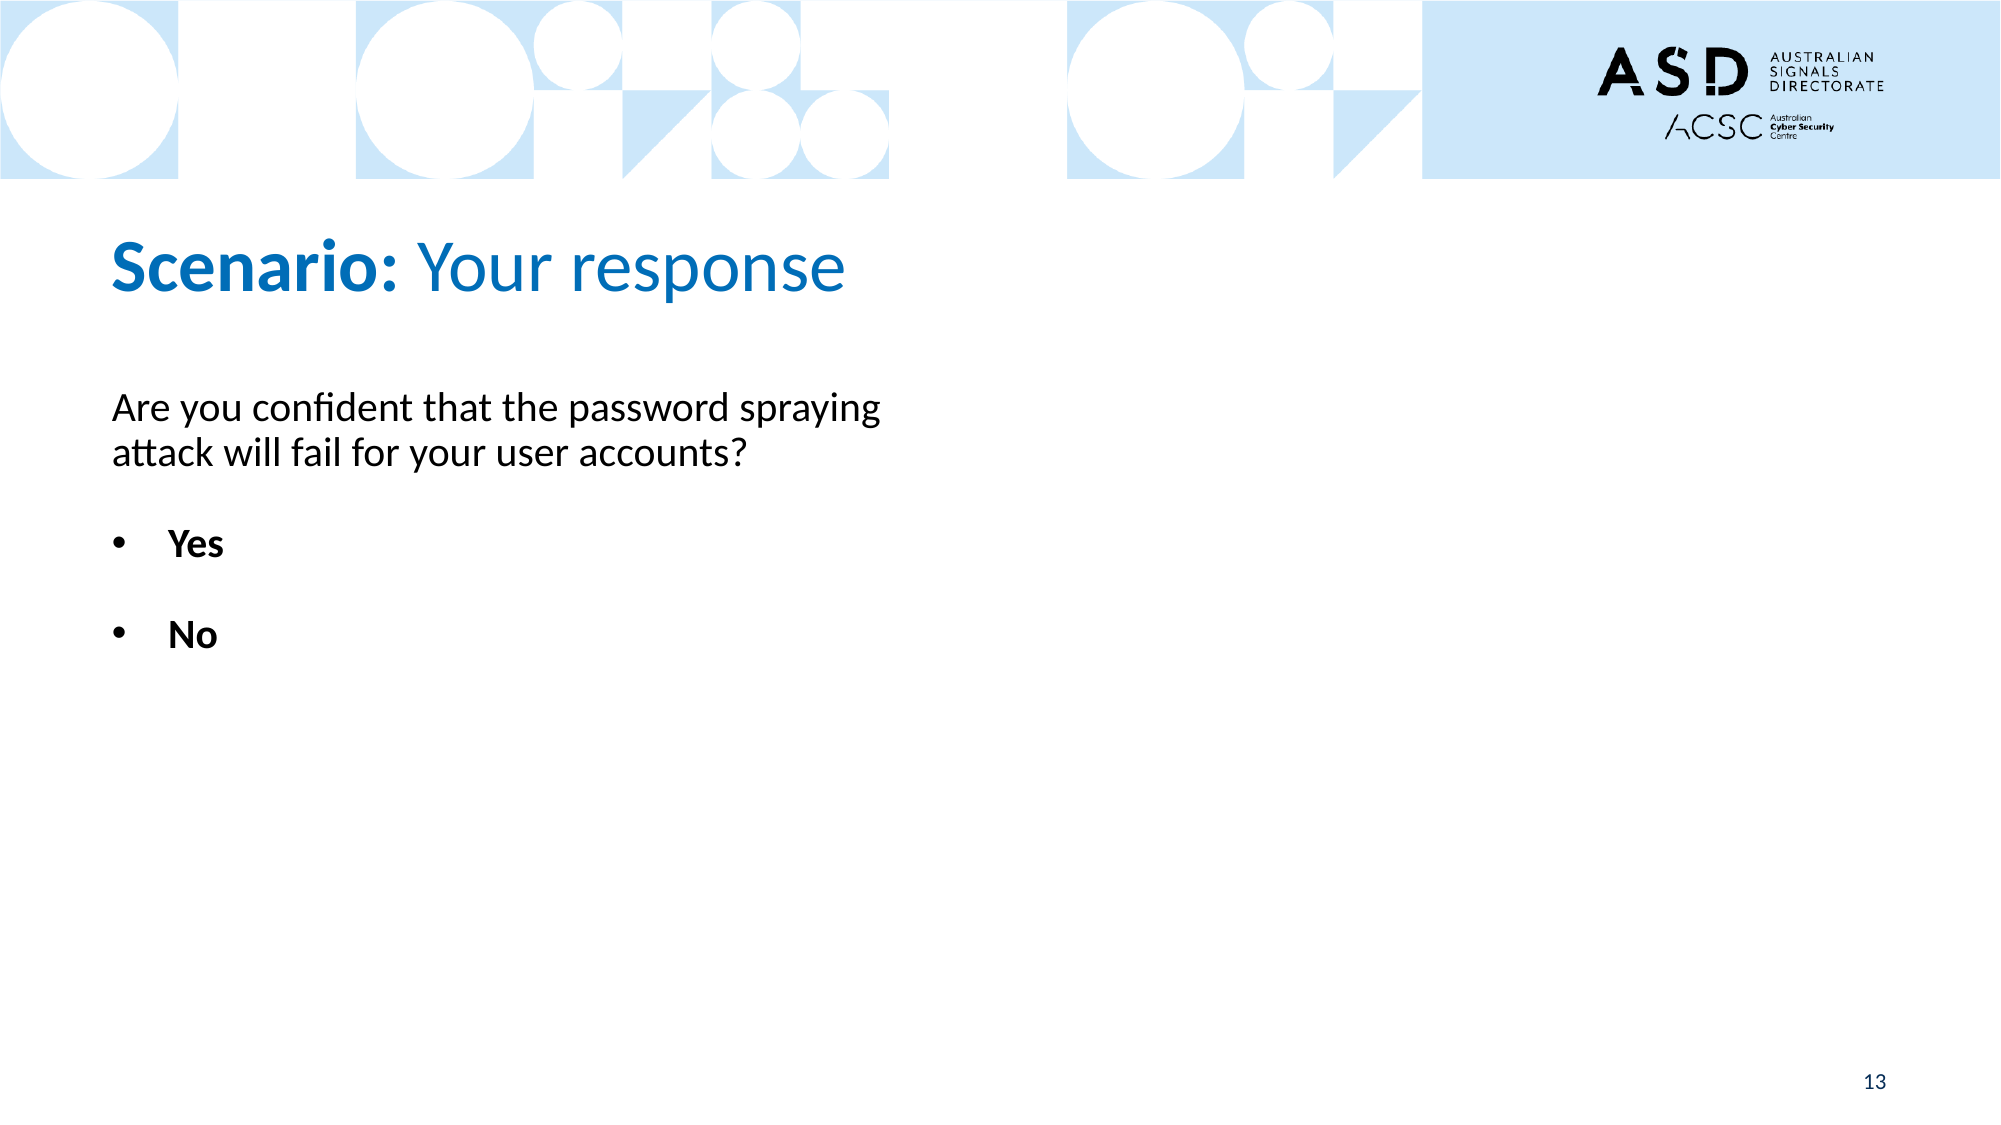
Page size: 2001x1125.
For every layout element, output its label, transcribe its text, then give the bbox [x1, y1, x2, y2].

list Are you confident that the password spraying attack will fail for your user accounts? Yes No [96, 378, 983, 1007]
slide_number 13 [1799, 1050, 1902, 1111]
title Scenario: Your response [96, 207, 1902, 328]
picture [0, 0, 2001, 179]
